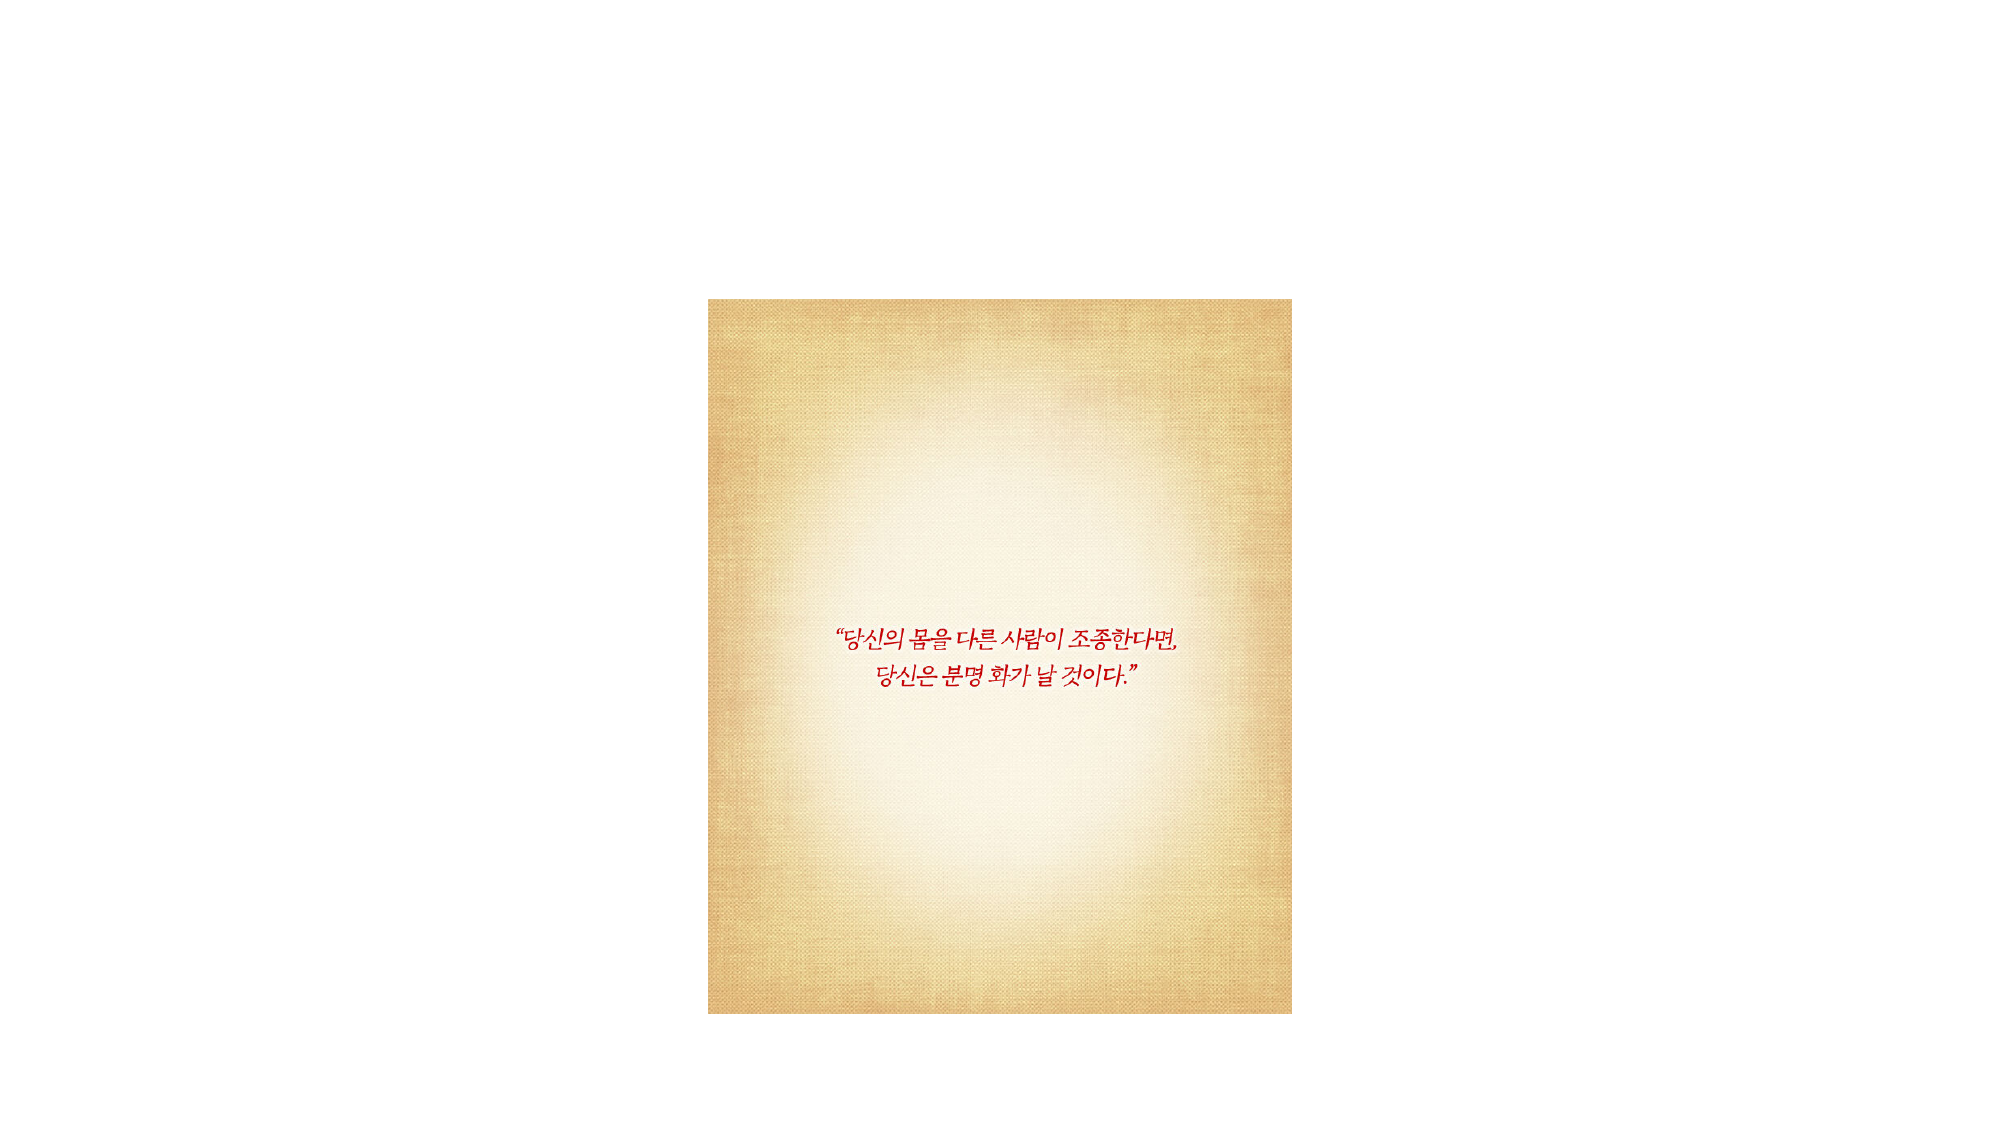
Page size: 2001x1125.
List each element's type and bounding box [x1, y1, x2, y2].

list [707, 299, 1292, 1014]
